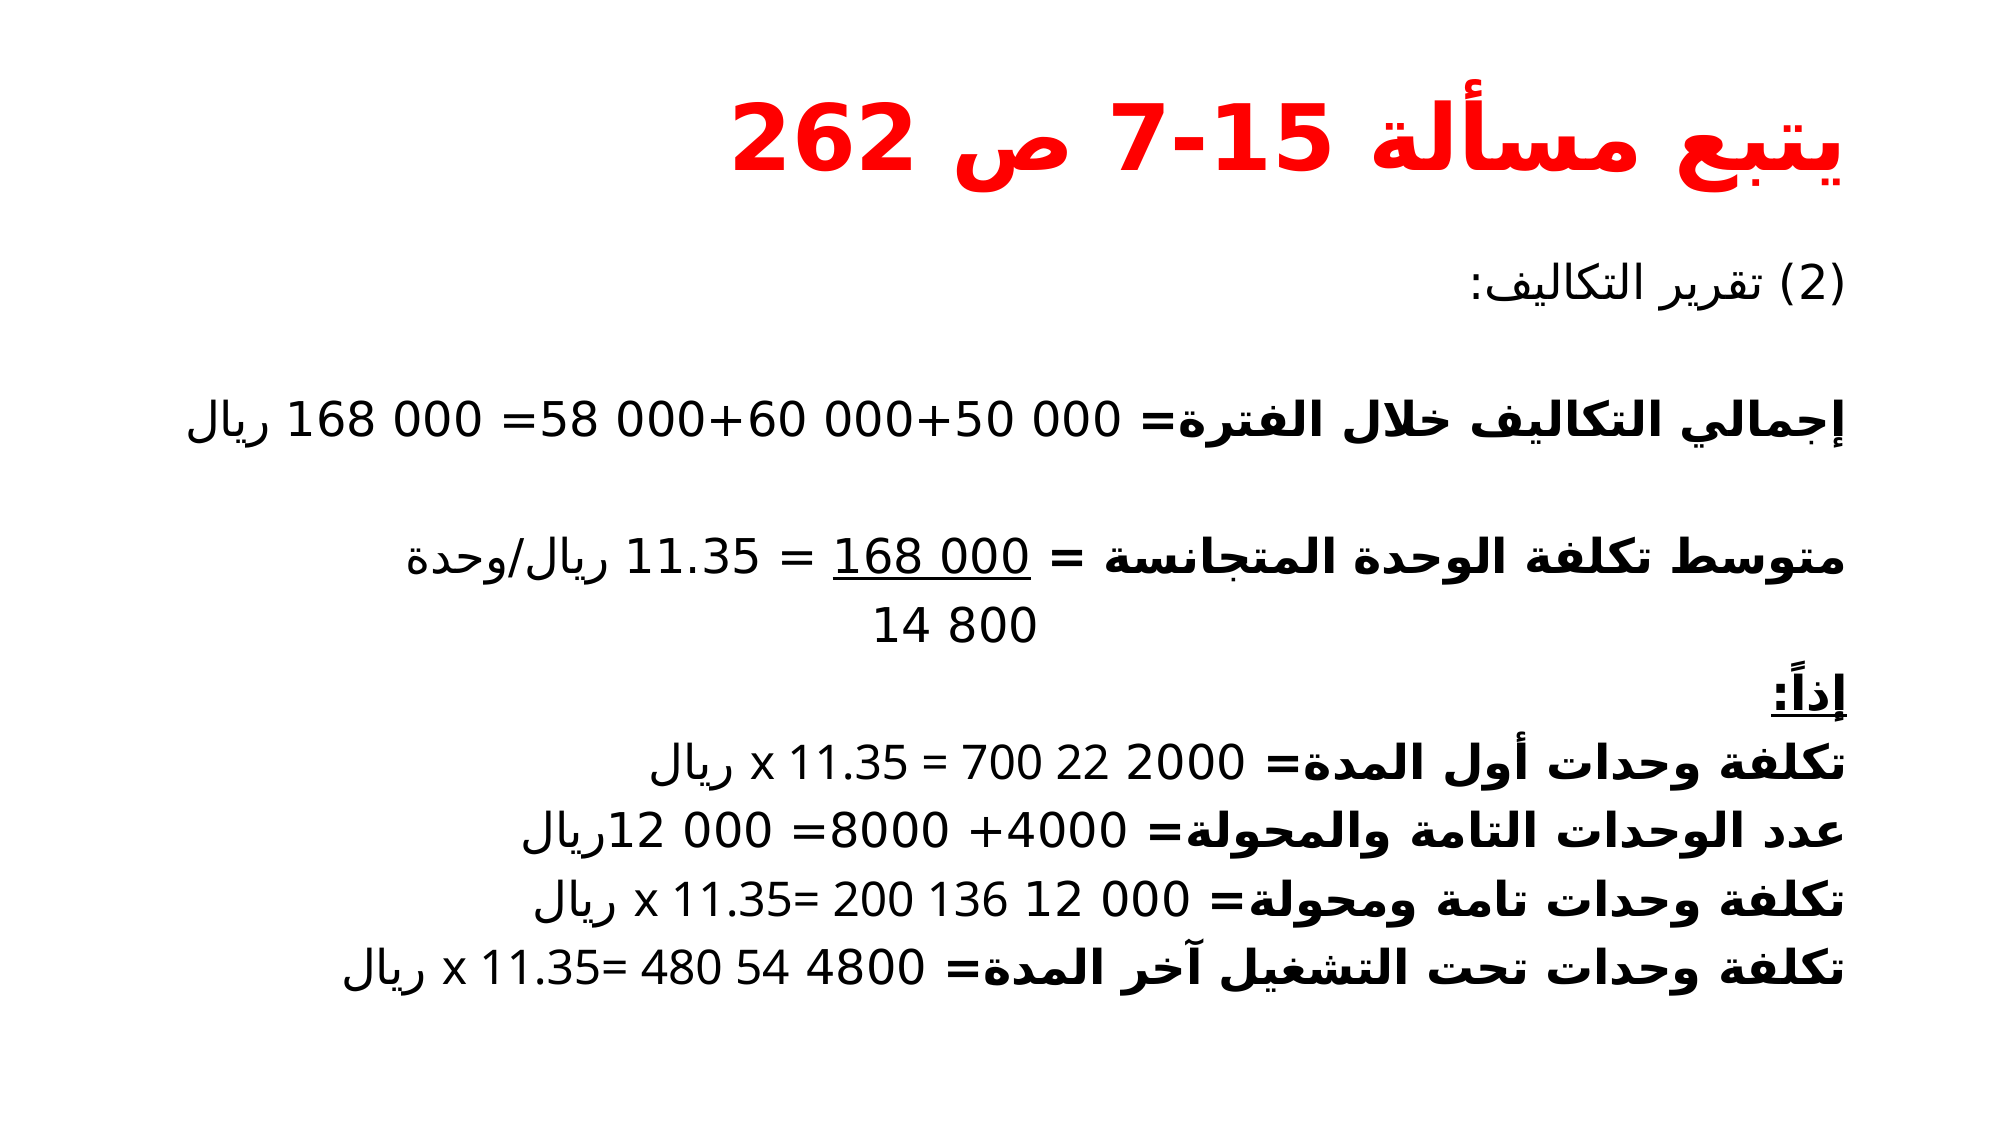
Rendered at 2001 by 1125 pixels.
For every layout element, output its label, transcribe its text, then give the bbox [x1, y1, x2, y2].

title يتبع مسألة 15-7 ص 262 [137, 59, 1863, 223]
list (2) تقرير التكاليف: إجمالي التكاليف خلال الفترة= 000 50+000 60+000 58= 000 168 ريال متوسط تكلفة الوحدة المتجانسة = 000 168 = 11.35 ريال/وحدة 800 14 إذاً: تكلفة وحدات أول المدة= 2000 x 11.35 = 700 22 ريال عدد الوحدات التامة والمحولة= 4000+ 8000= 000 12ريال تكلفة وحدات تامة ومحولة= 000 12 x 11.35= 200 136 ريال تكلفة وحدات تحت التشغيل آخر المدة= 4800 x 11.35= 480 54 ريال [137, 250, 1863, 1014]
